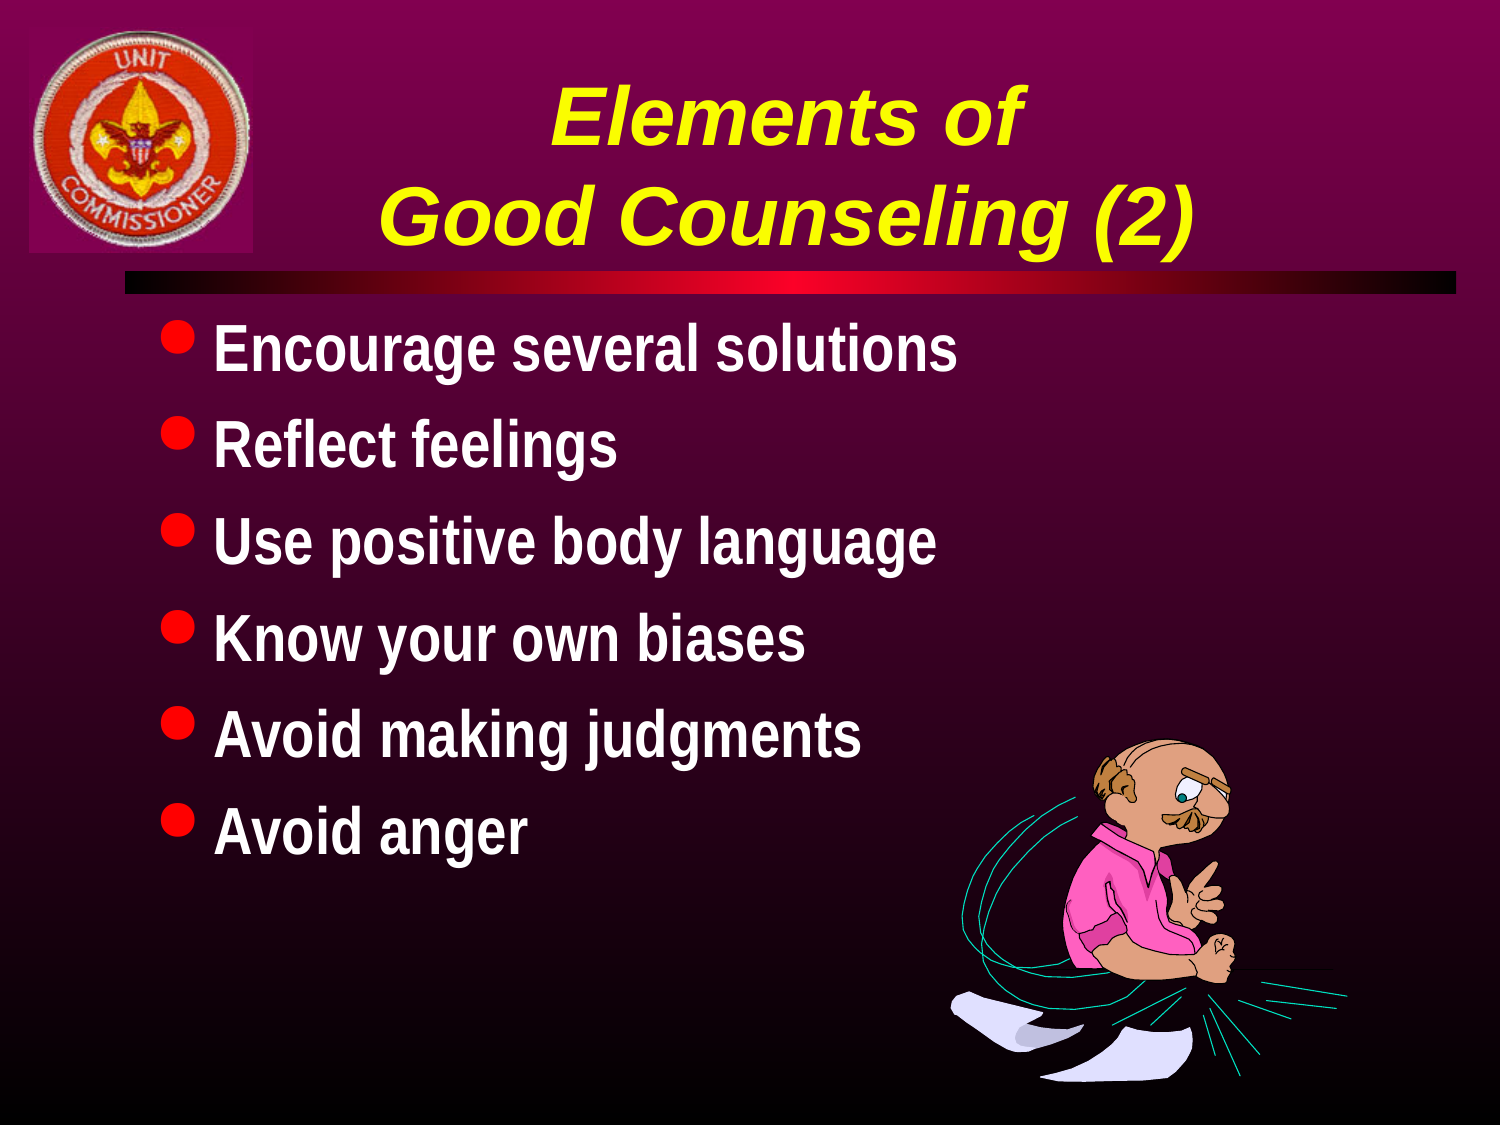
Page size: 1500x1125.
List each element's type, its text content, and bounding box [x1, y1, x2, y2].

list Encourage several solutions Reflect feelings Use positive body language Know your own biases Avoid making judgments Avoid anger [143, 296, 1448, 973]
picture [29, 27, 253, 253]
title Elements of Good Counseling (2) [114, 54, 1459, 271]
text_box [949, 737, 1349, 1084]
